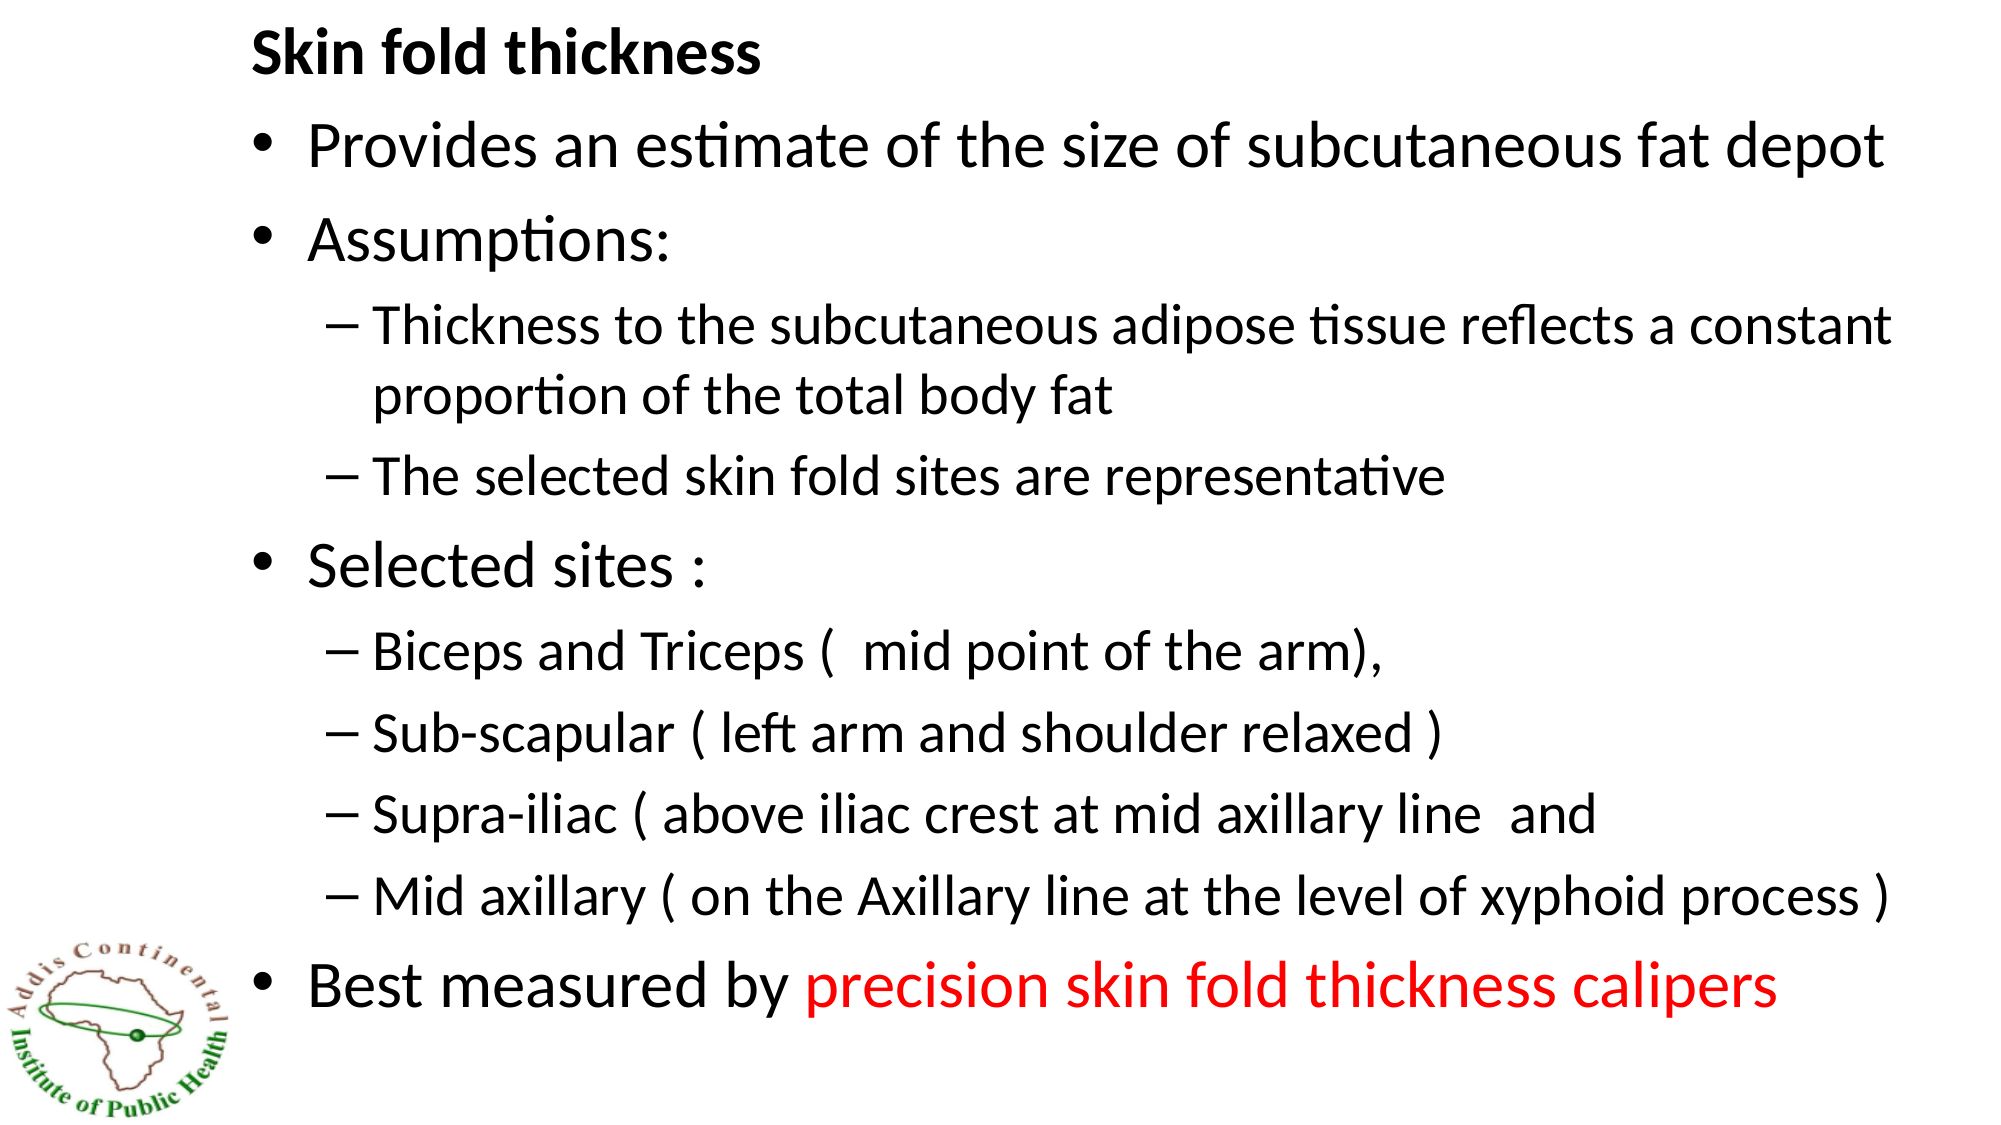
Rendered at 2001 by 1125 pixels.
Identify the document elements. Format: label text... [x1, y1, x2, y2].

picture [0, 940, 236, 1125]
list Skin fold thickness Provides an estimate of the size of subcutaneous fat depot Assumptions: Thickness to the subcutaneous adipose tissue reflects a constant proportion of the total body fat The selected skin fold sites are representative Selected sites : Biceps and Triceps ( mid point of the arm), Sub-scapular ( left arm and shoulder relaxed ) Supra-iliac ( above iliac crest at mid axillary line and Mid axillary ( on the Axillary line at the level of xyphoid process ) Best measured by precision skin fold thickness calipers [236, 0, 2000, 1125]
